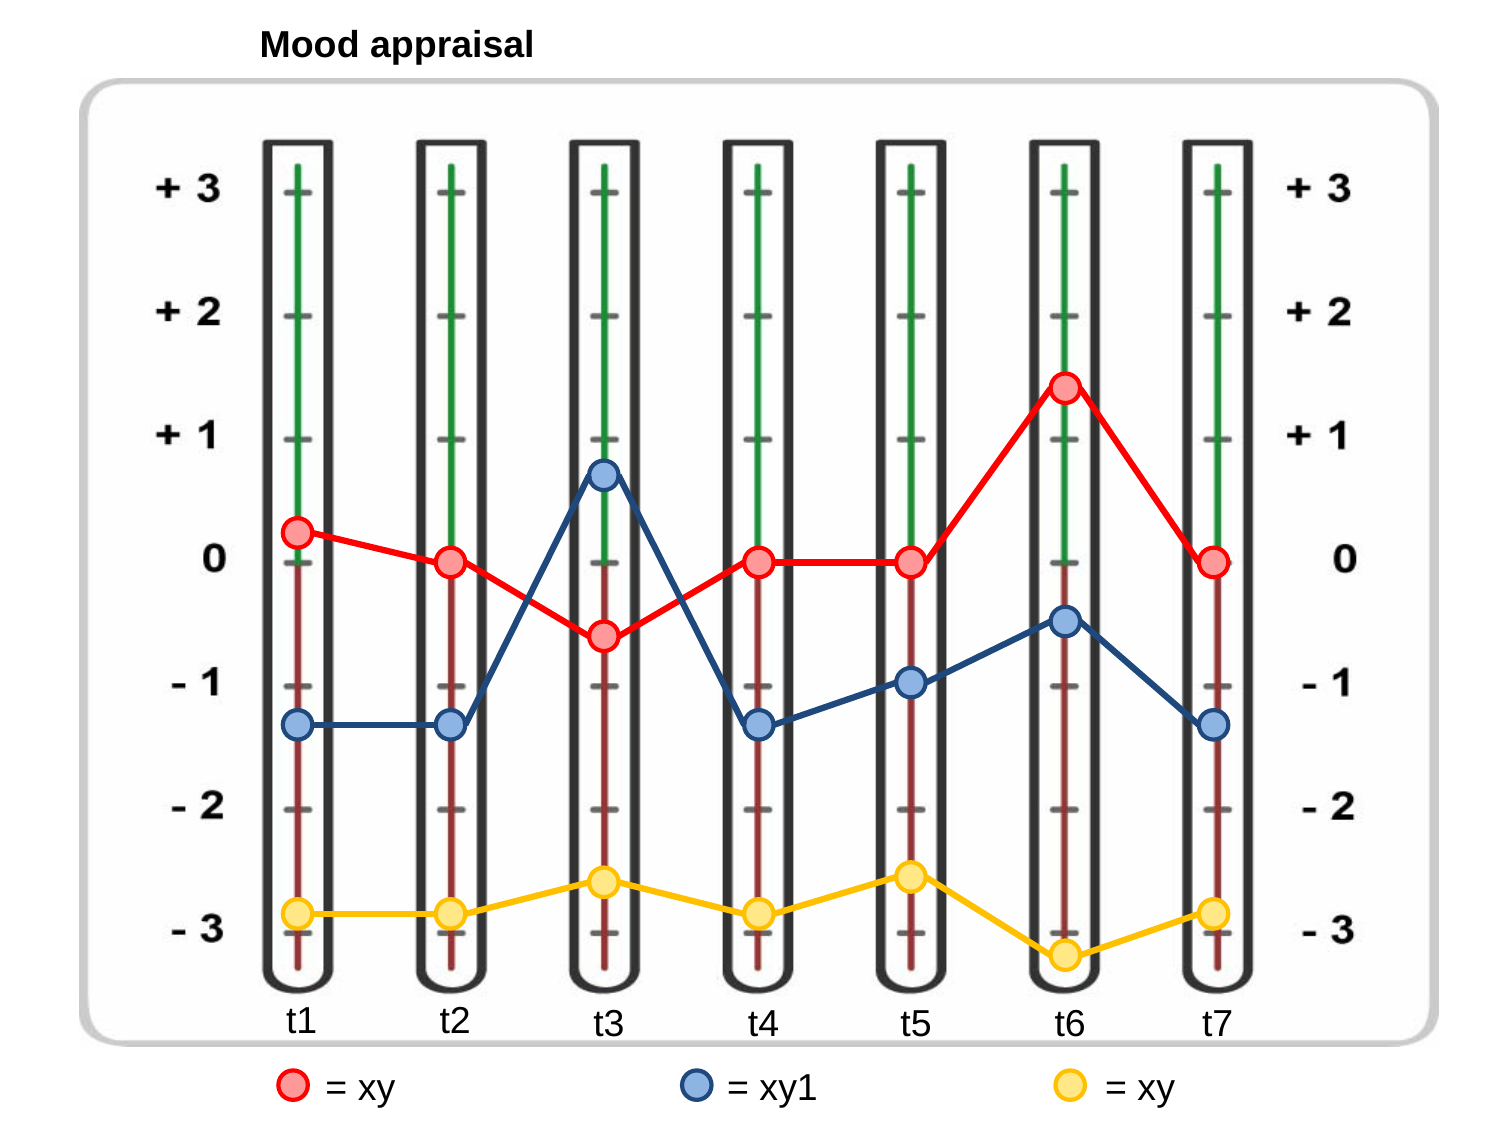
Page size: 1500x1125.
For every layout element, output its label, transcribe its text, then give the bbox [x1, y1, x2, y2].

text_box [433, 708, 466, 742]
text_box = xy [1088, 1059, 1248, 1111]
text_box t1 [222, 993, 375, 1044]
text_box t5 [836, 995, 990, 1047]
text_box [1050, 938, 1080, 973]
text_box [1079, 621, 1200, 726]
picture [79, 78, 1439, 1047]
text_box [433, 897, 466, 931]
text_box = xy [309, 1059, 468, 1111]
text_box [1197, 897, 1231, 931]
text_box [925, 621, 1051, 683]
text_box [587, 458, 621, 493]
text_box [1079, 913, 1200, 956]
text_box [894, 860, 928, 894]
text_box [276, 1068, 309, 1102]
text_box [1198, 545, 1231, 580]
text_box [749, 545, 776, 580]
text_box [894, 545, 926, 580]
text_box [312, 532, 436, 563]
text_box t3 [529, 995, 684, 1047]
text_box t2 [375, 993, 535, 1044]
text_box [743, 708, 774, 742]
text_box Mood appraisal [243, 17, 1424, 68]
text_box = xy1 [710, 1059, 870, 1111]
text_box [679, 1068, 710, 1102]
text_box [618, 882, 745, 915]
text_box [773, 682, 897, 726]
text_box [743, 897, 775, 931]
text_box [1198, 708, 1231, 742]
text_box [280, 897, 315, 931]
text_box t4 [684, 995, 836, 1047]
text_box [280, 516, 315, 550]
text_box [1053, 1068, 1088, 1102]
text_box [925, 876, 1051, 956]
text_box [465, 475, 590, 726]
text_box [280, 708, 315, 742]
text_box [894, 665, 926, 700]
text_box t6 [990, 995, 1138, 1047]
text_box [773, 876, 897, 915]
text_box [465, 882, 590, 915]
text_box [587, 865, 621, 900]
text_box [594, 619, 613, 654]
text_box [925, 387, 1051, 563]
text_box [435, 545, 459, 580]
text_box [1079, 387, 1200, 563]
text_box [618, 475, 745, 726]
text_box [1048, 371, 1082, 406]
text_box t7 [1138, 995, 1297, 1047]
text_box [1048, 604, 1082, 639]
